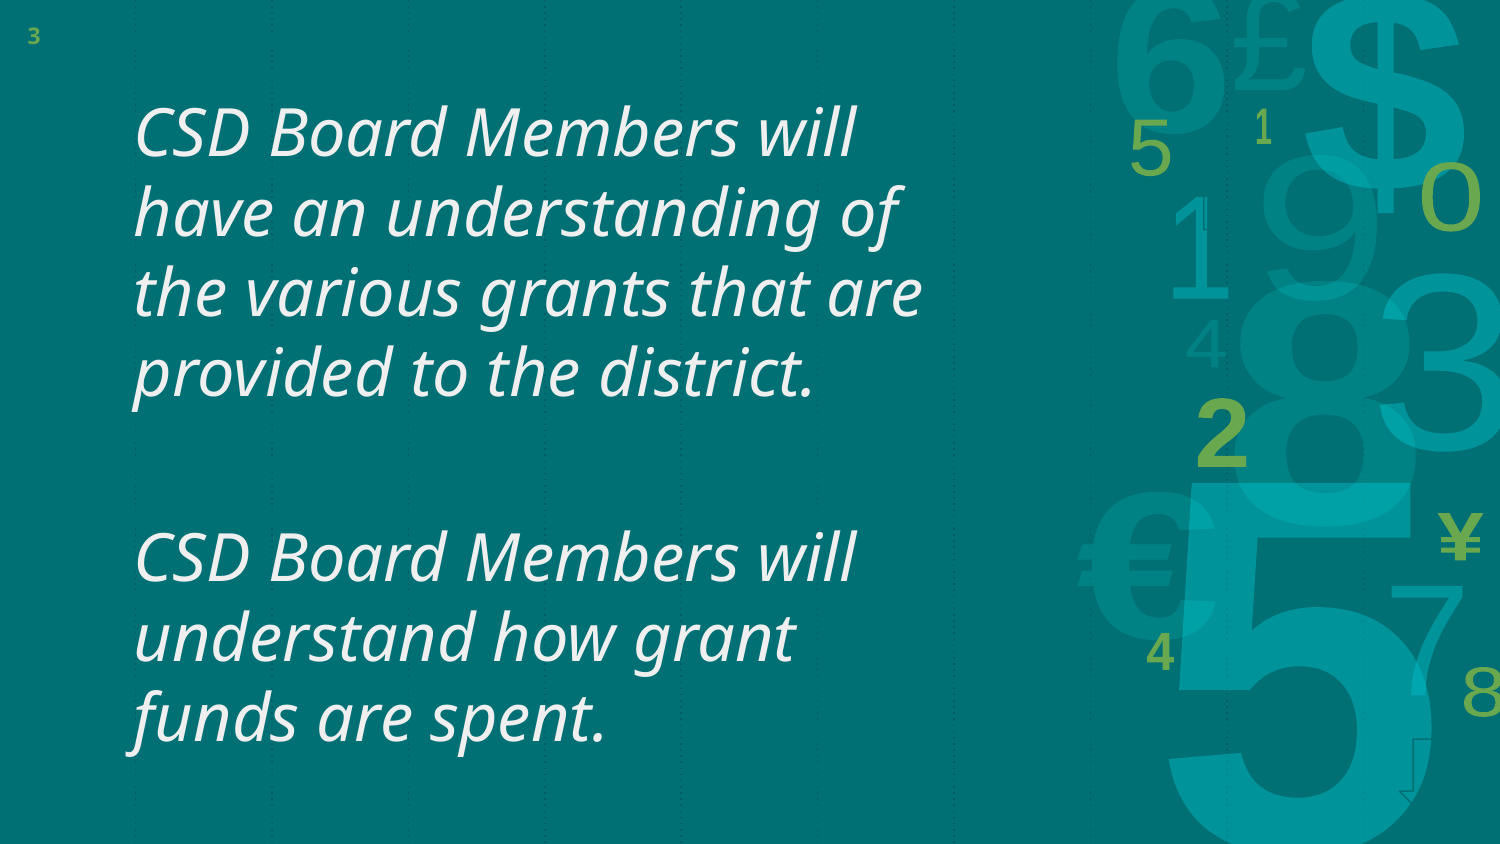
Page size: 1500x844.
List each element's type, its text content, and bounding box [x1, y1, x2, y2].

slide_number ‹#› [12, 6, 103, 66]
list CSD Board Members will have an understanding of the various grants that are provided to the district. CSD Board Members will understand how grant funds are spent. [118, 354, 996, 490]
